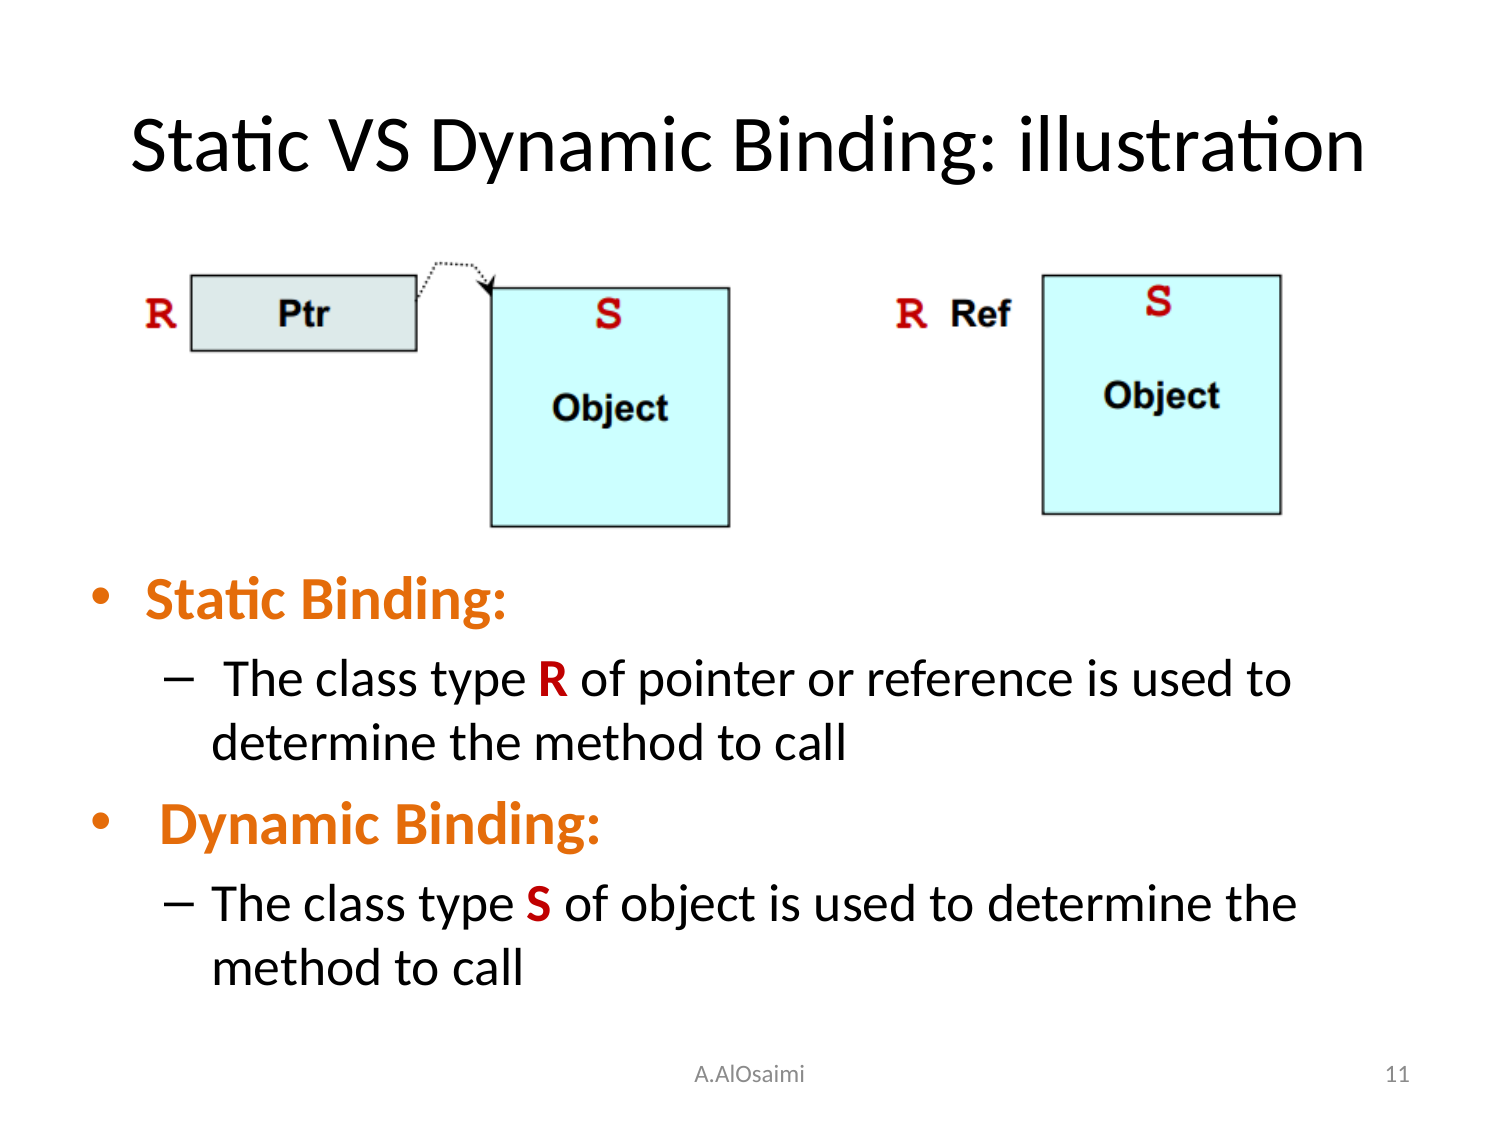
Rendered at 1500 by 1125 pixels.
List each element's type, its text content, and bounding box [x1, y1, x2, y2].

list Static Binding: The class type R of pointer or reference is used to determine the method to call Dynamic Binding: The class type S of object is used to determine the method to call [75, 550, 1425, 1005]
picture [88, 231, 1364, 556]
slide_number 11 [1074, 1042, 1425, 1103]
footer A.AlOsaimi [512, 1042, 988, 1103]
title Static VS Dynamic Binding: illustration [75, 45, 1425, 233]
